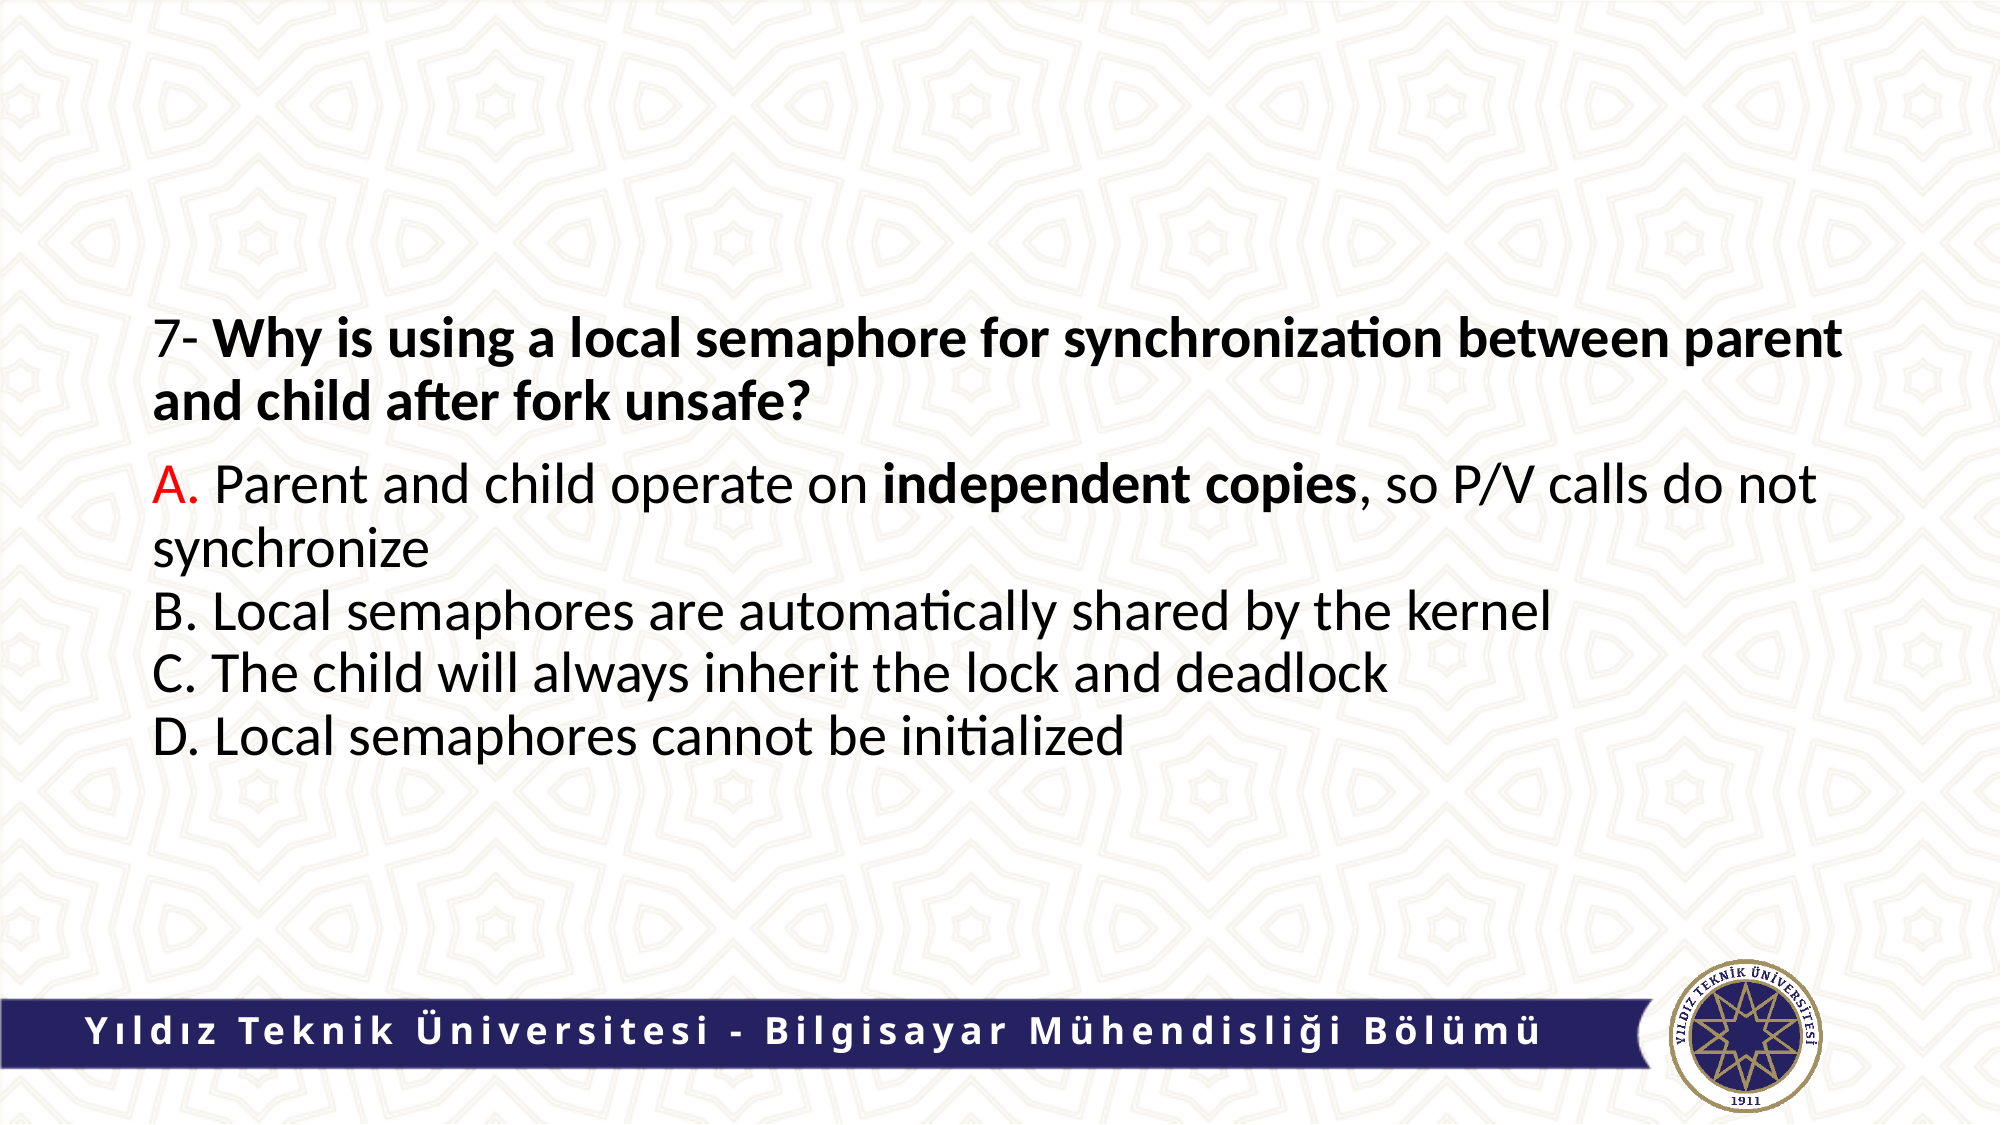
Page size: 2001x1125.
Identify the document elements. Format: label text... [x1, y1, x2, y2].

list 7- Why is using a local semaphore for synchronization between parent and child after fork unsafe? A. Parent and child operate on independent copies, so P/V calls do not synchronize B. Local semaphores are automatically shared by the kernel C. The child will always inherit the lock and deadlock D. Local semaphores cannot be initialized [137, 299, 1863, 982]
picture [0, 0, 2000, 1125]
footer Yıldız Teknik Üniversitesi - Bilgisayar Mühendisliği Bölümü [0, 997, 1628, 1069]
